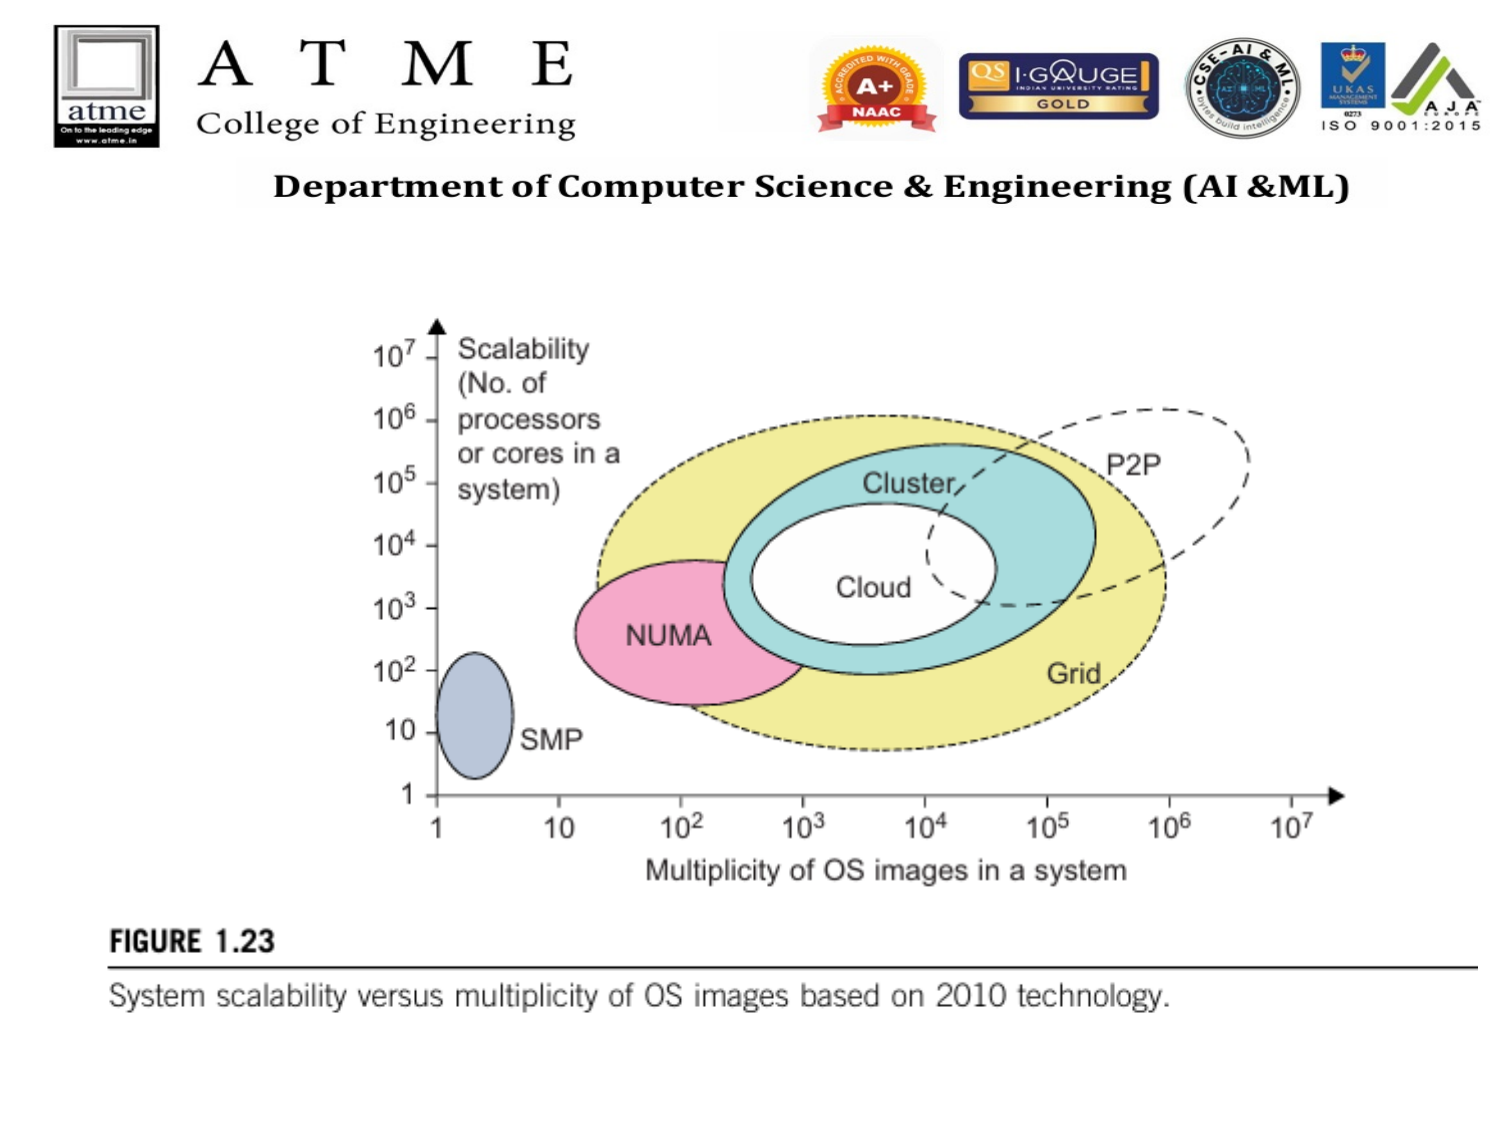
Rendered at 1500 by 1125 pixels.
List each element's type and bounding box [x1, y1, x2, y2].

picture [49, 287, 1478, 1026]
picture [24, 0, 1500, 226]
